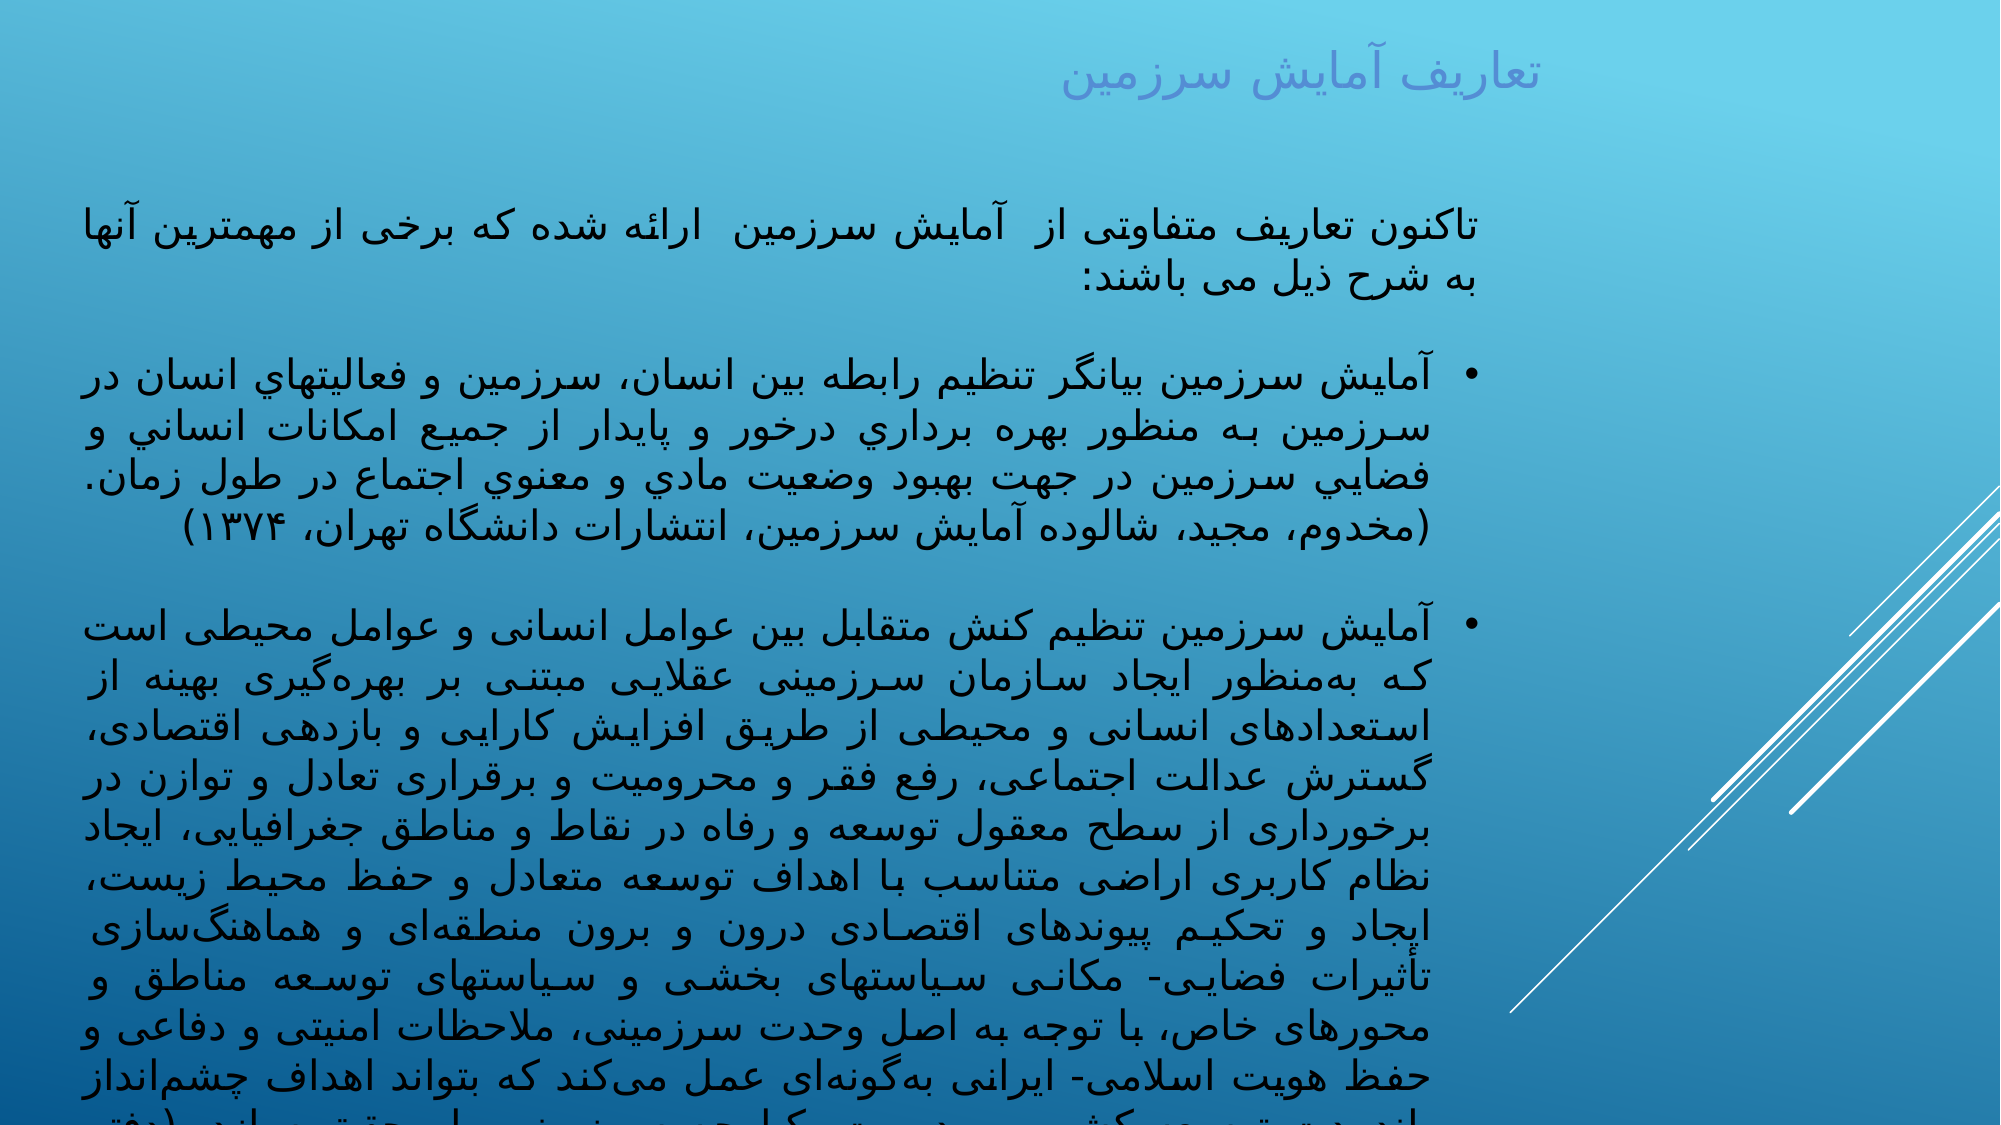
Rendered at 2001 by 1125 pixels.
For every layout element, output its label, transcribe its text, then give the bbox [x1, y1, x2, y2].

text_box تاکنون تعاریف متفاوتی از آمایش سرزمین ارائه شده که برخی از مهمترین آنها به شرح ذیل می باشند: آمایش سرزمین بیانگر تنظيم رابطه بين انسان، سرزمين و فعاليتهاي انسان در سرزمين به منظور بهره برداري درخور و پايدار از جميع امكانات انساني و فضايي سرزمين در جهت بهبود وضعيت مادي و معنوي اجتماع در طول زمان. (مخدوم، مجيد، شالوده آمايش سرزمين، انتشارات دانشگاه تهران، ۱۳۷۴) آمایش سرزمین تنظیم کنش متقابل بین عوامل انسانی و عوامل محیطی است که به‌منظور ایجاد سازمان سرزمینی عقلایی مبتنی بر بهره‌گیری بهینه از استعدادهای انسانی و محیطی از طریق افزایش کارایی و بازدهی اقتصادی، گسترش عدالت اجتماعی، رفع فقر و محرومیت و برقراری تعادل و توازن در برخورداری از سطح معقول توسعه و رفاه در نقاط و مناطق جغرافیایی، ایجاد نظام کاربری اراضی متناسب با اهداف توسعه متعادل و حفظ محیط زیست، ایجاد و تحکیم پیوندهای اقتصادی درون و برون منطقه‌ای و هماهنگ‌سازی تأثیرات فضایی- مکانی سیاستهای بخشی و سیاستهای توسعه مناطق و محورهای خاص، با توجه به اصل وحدت سرزمینی، ملاحظات امنیتی و دفاعی و حفظ هویت اسلامی- ایرانی به‌گونه‌ای عمل می‌کند که بتواند اهداف چشم‌انداز بلندمدت توسعه کشور و مدیریت یکپارچه سرزمینی را محقق سازد. (دفتر آمايش و توسعه پايدار، مطالعات آمايش سرزمين، سازمان مديريت و برنامه ريزى سال ۸۳) [66, 190, 1494, 1125]
text_box تعاریف آمایش سرزمین [1046, 31, 1559, 106]
